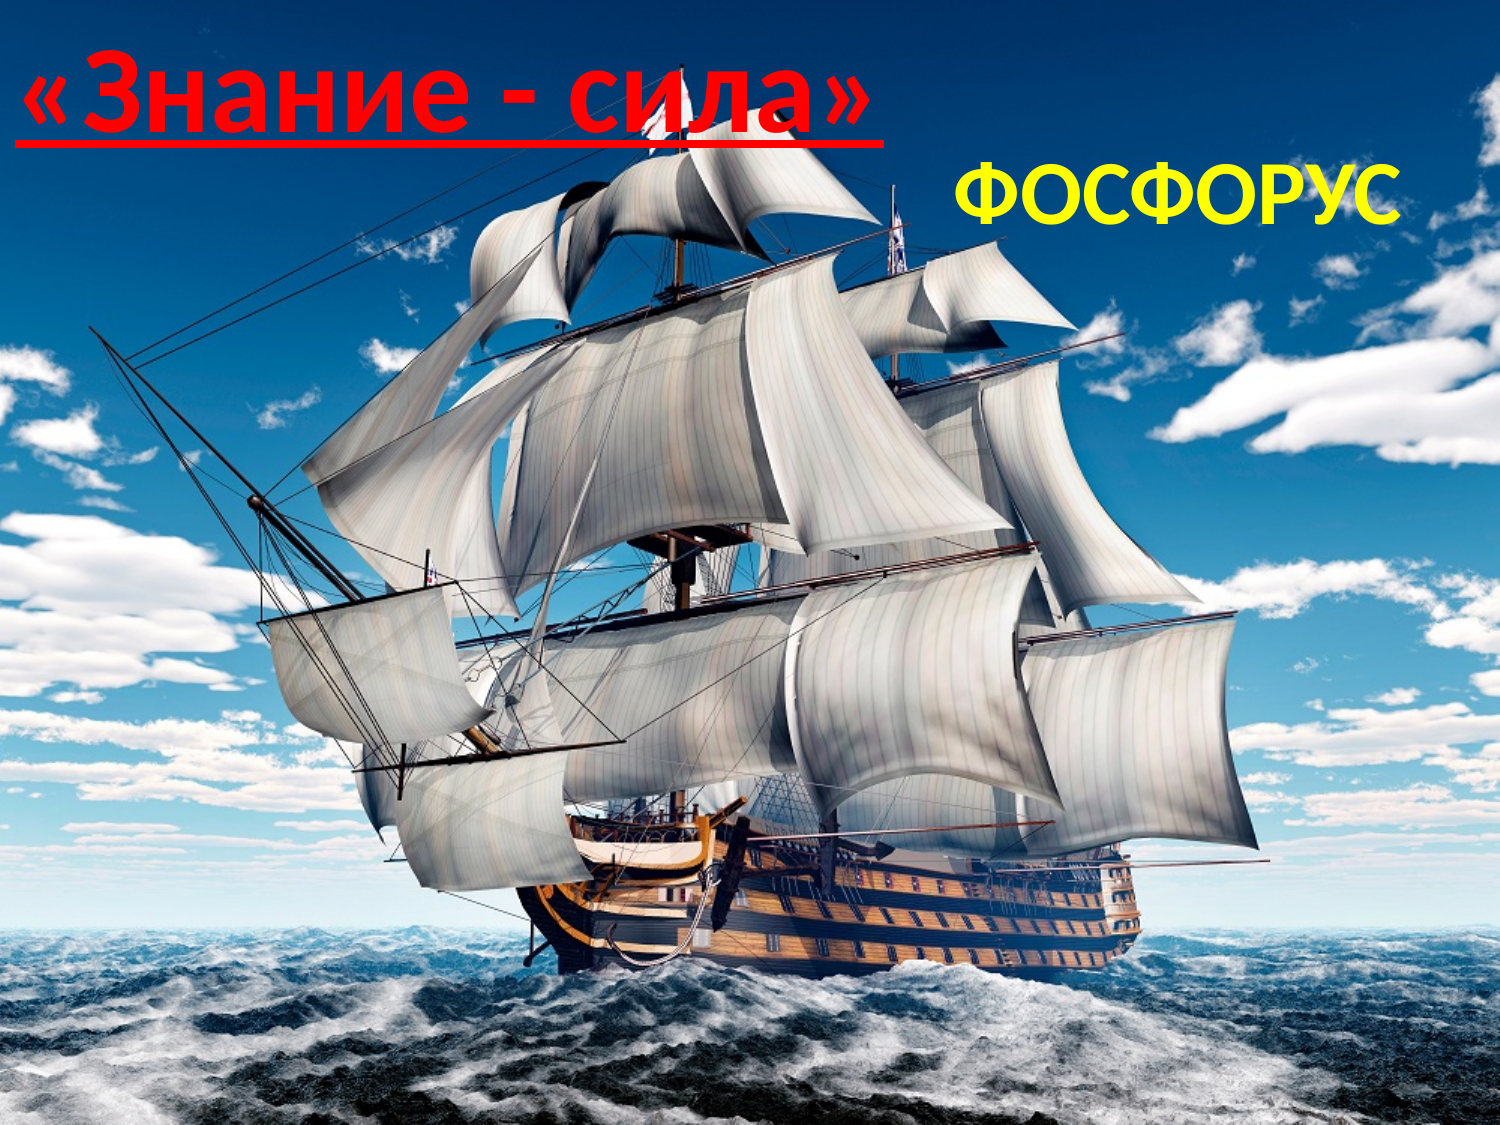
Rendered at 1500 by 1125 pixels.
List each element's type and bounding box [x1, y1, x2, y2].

list [0, 0, 1500, 1125]
